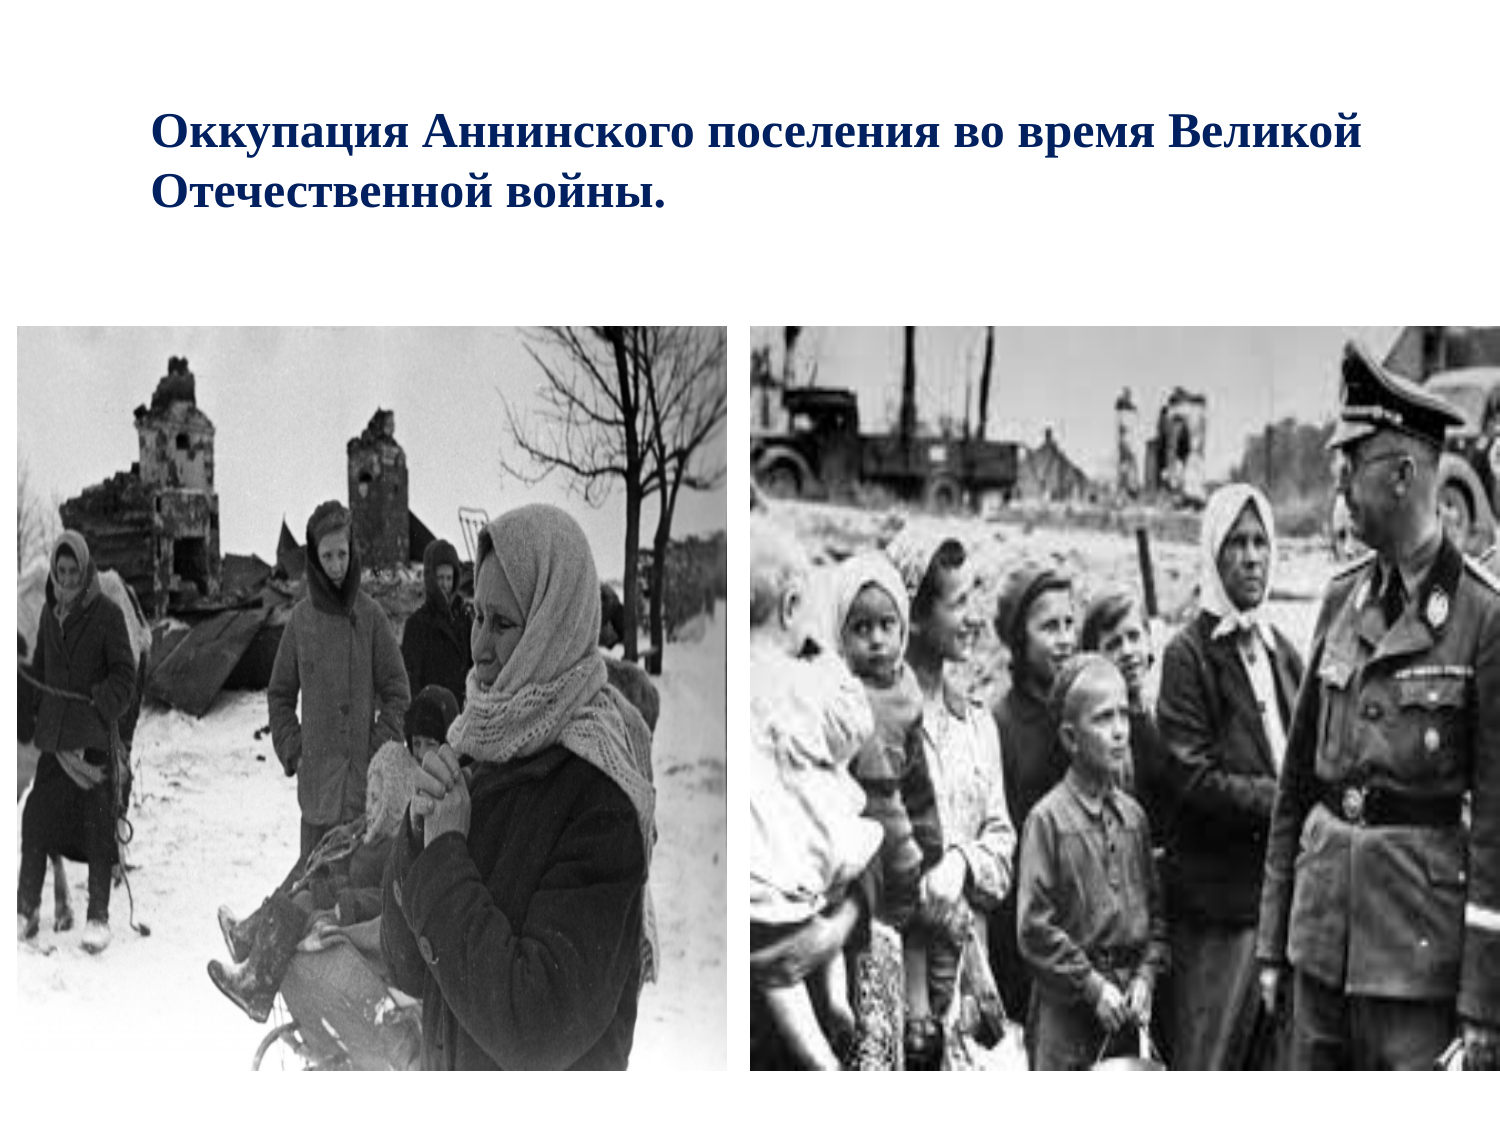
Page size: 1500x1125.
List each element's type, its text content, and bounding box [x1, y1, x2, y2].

picture [749, 326, 1500, 1071]
picture [17, 326, 727, 1071]
text_box Оккупация Аннинского поселения во время Великой Отечественной войны. [135, 89, 1412, 225]
